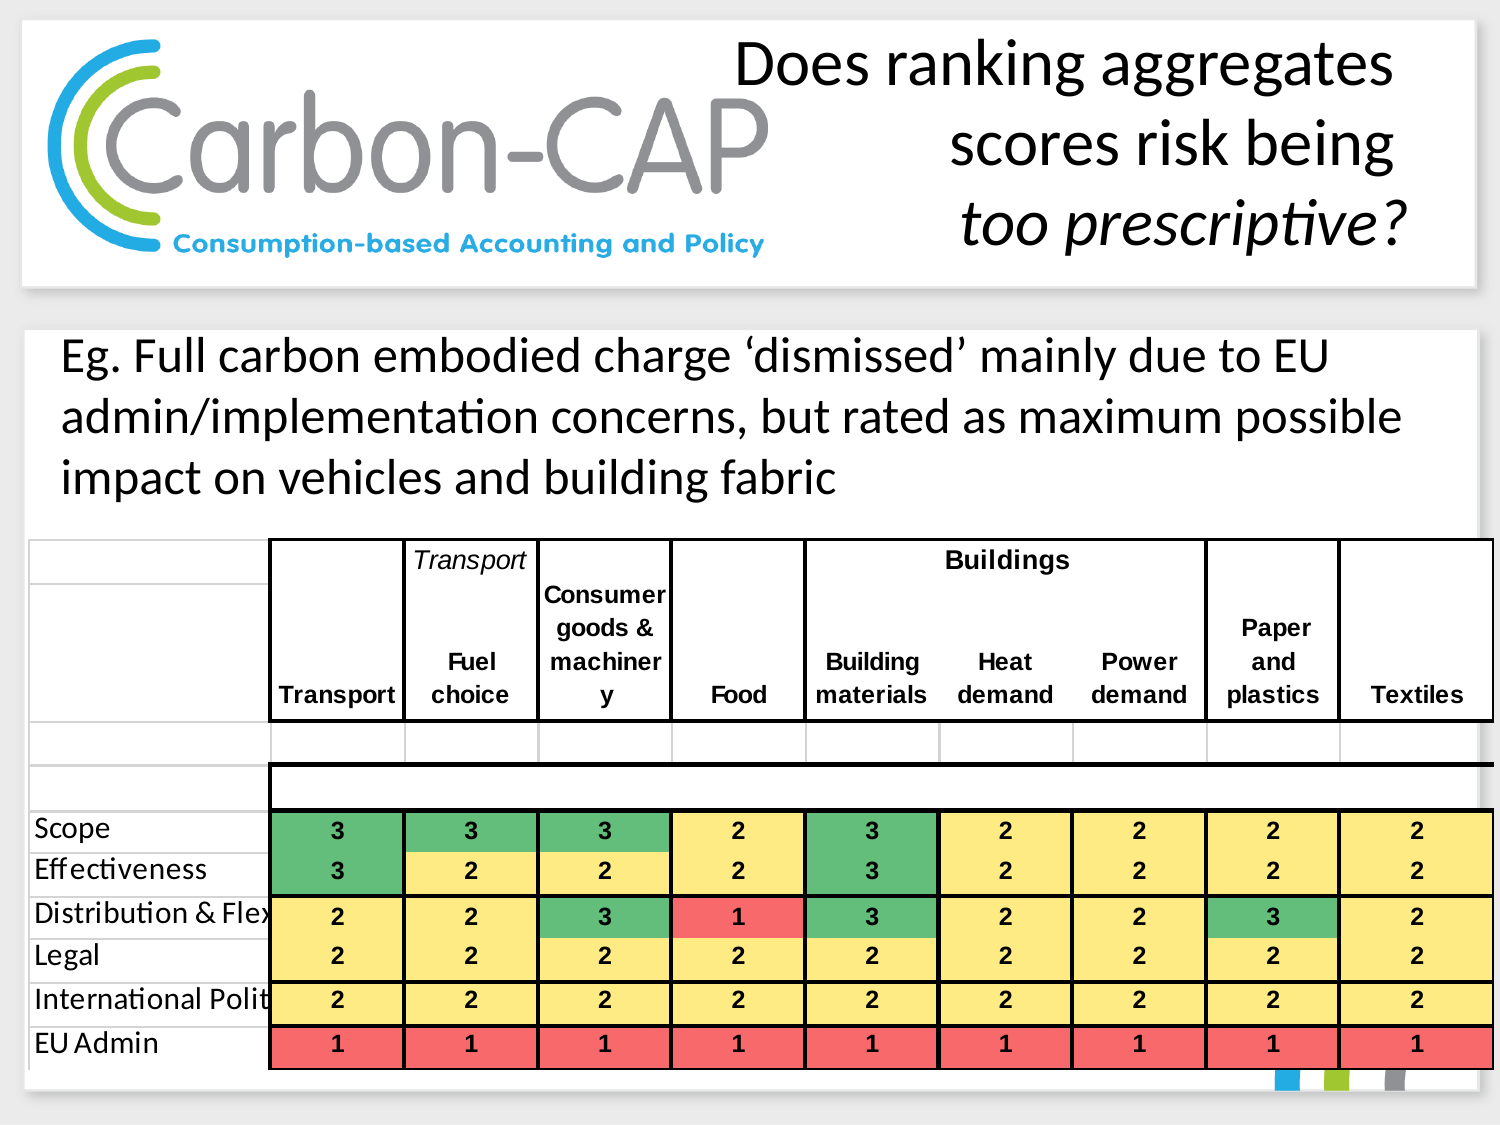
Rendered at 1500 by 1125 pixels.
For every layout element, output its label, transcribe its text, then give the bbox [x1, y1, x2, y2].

title Does ranking aggregates scores risk being too prescriptive? [75, 45, 1425, 233]
list Eg. Full carbon embodied charge ‘dismissed’ mainly due to EU admin/implementation concerns, but rated as maximum possible impact on vehicles and building fabric [45, 314, 1471, 516]
picture [0, 0, 1500, 1125]
